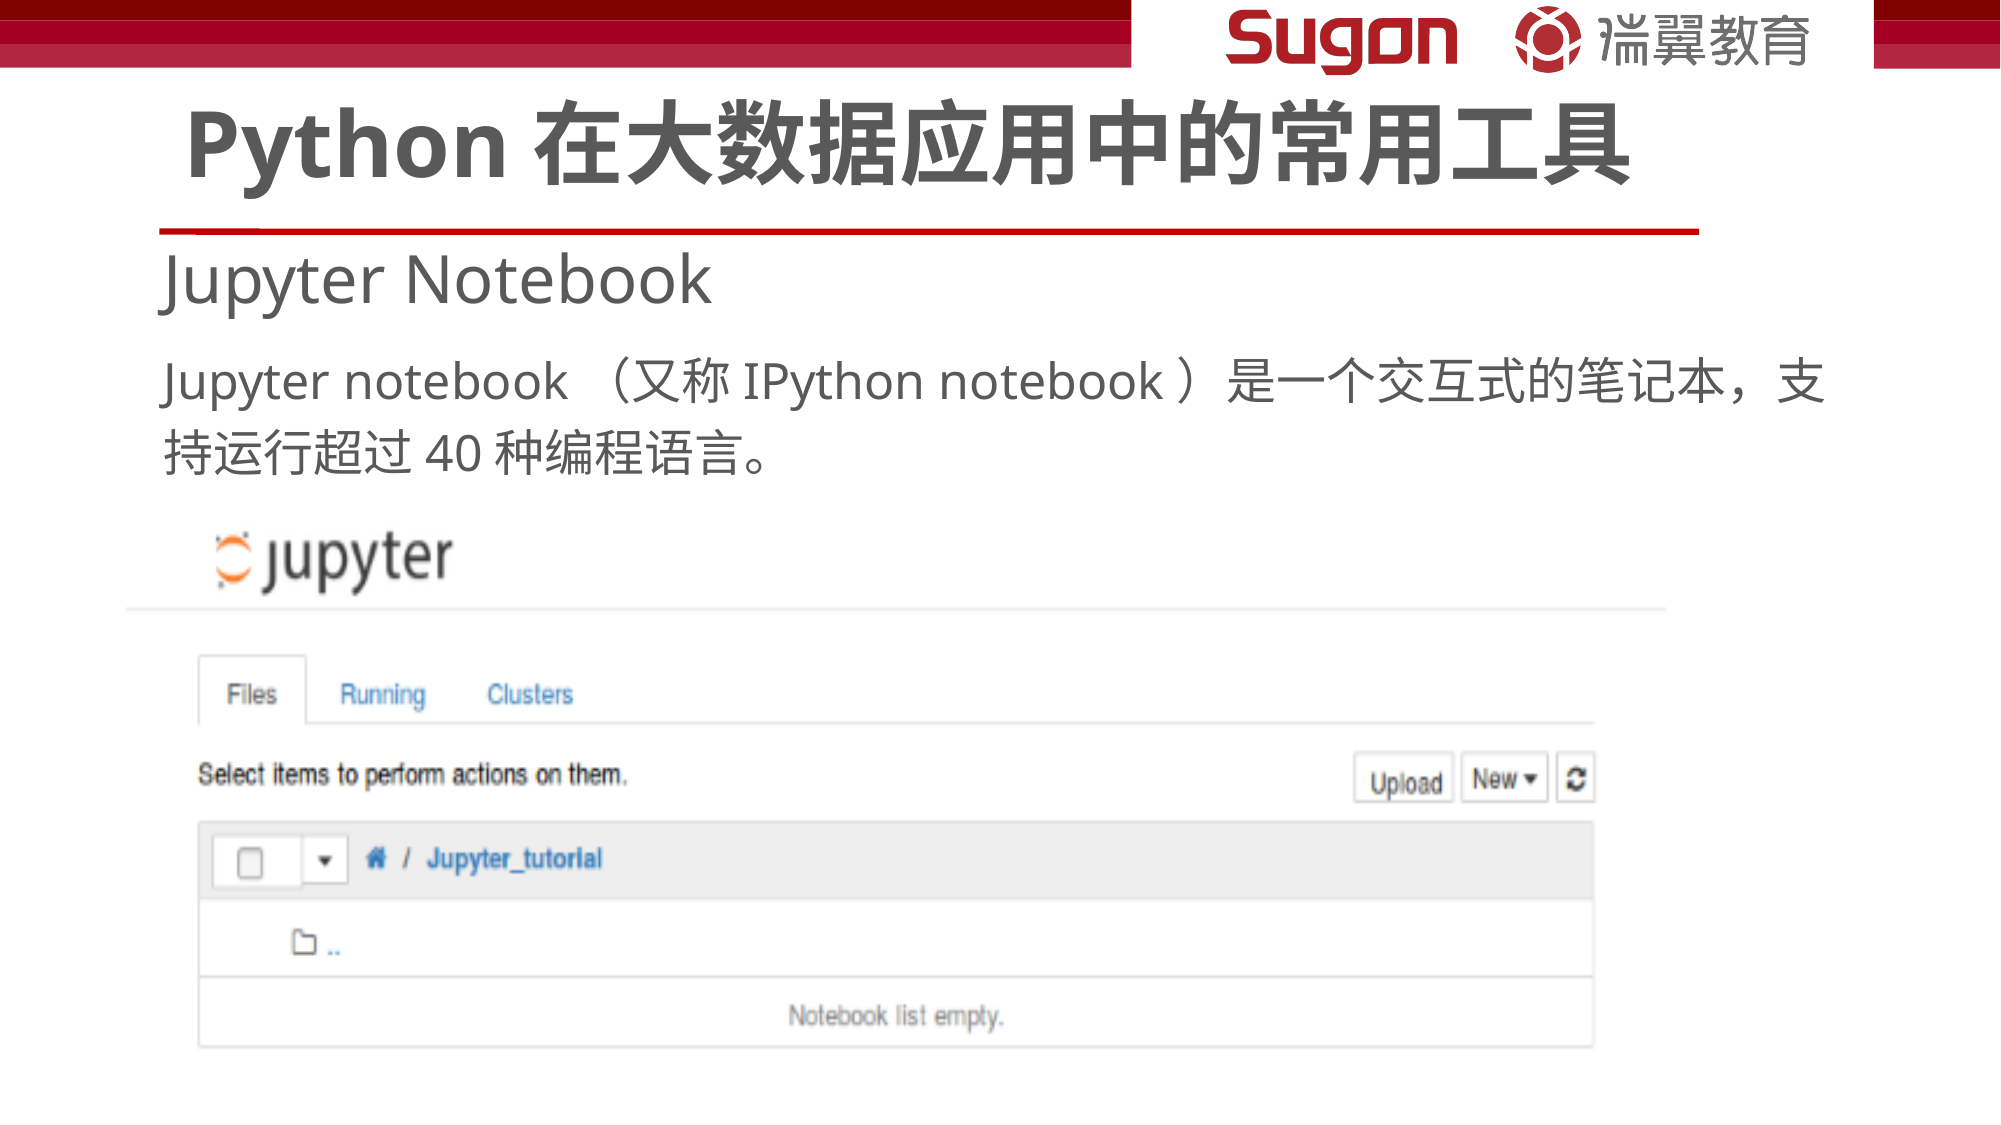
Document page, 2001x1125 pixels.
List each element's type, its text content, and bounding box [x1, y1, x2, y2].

list Jupyter Notebook Jupyter notebook（又称IPython notebook）是一个交互式的笔记本，支持运行超过40种编程语言。 [148, 213, 1874, 988]
picture [126, 521, 1666, 1094]
picture [1515, 6, 1809, 73]
title Python在大数据应用中的常用工具 [169, 91, 1895, 214]
picture [1194, 0, 1484, 91]
